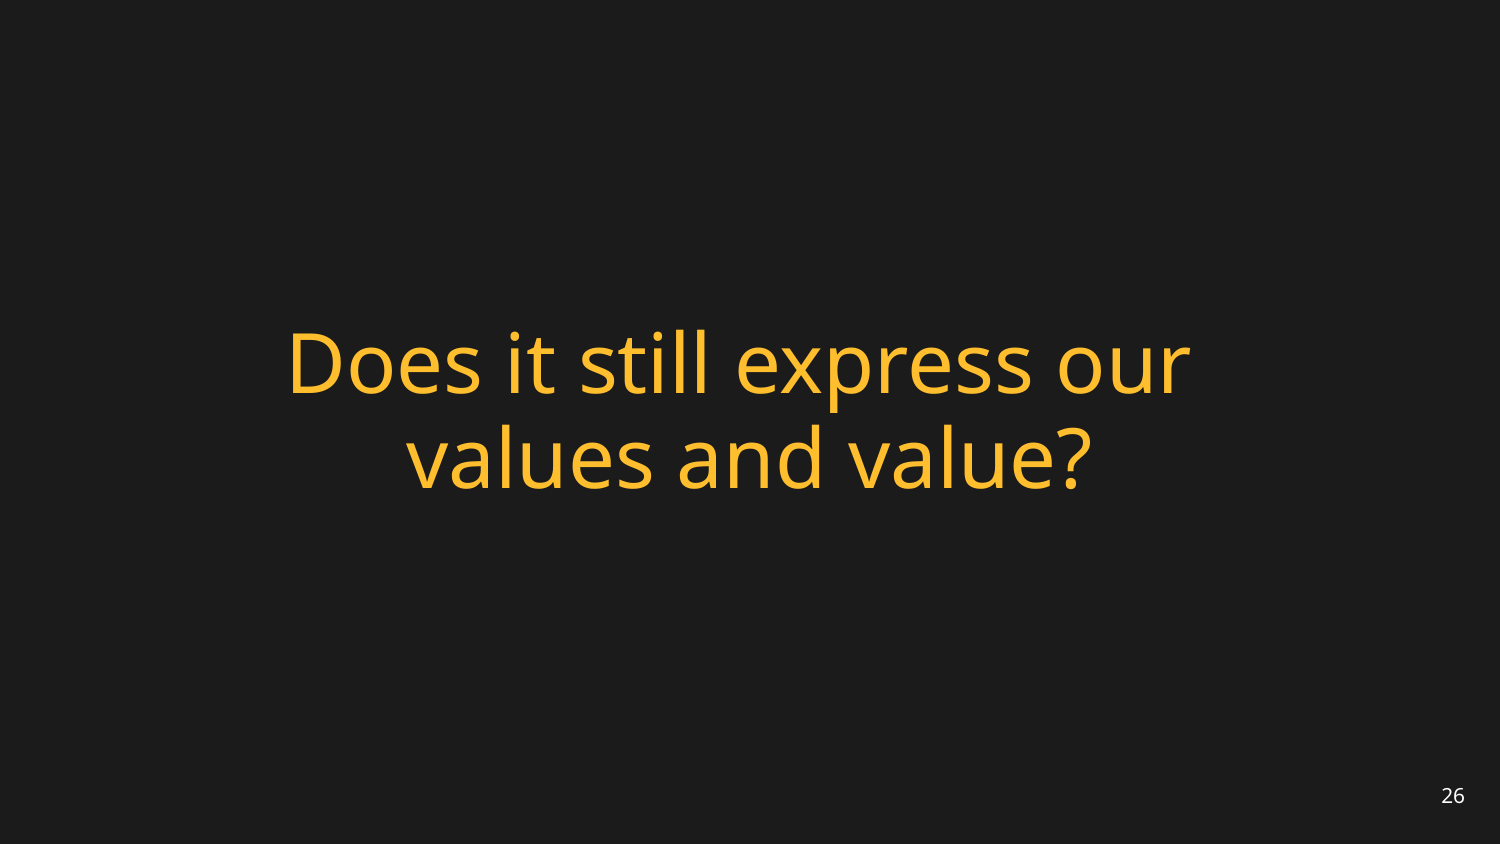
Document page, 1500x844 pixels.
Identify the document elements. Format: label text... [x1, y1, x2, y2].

title Does it still express our values and value? [51, 72, 1449, 753]
slide_number 26 [1389, 764, 1480, 830]
